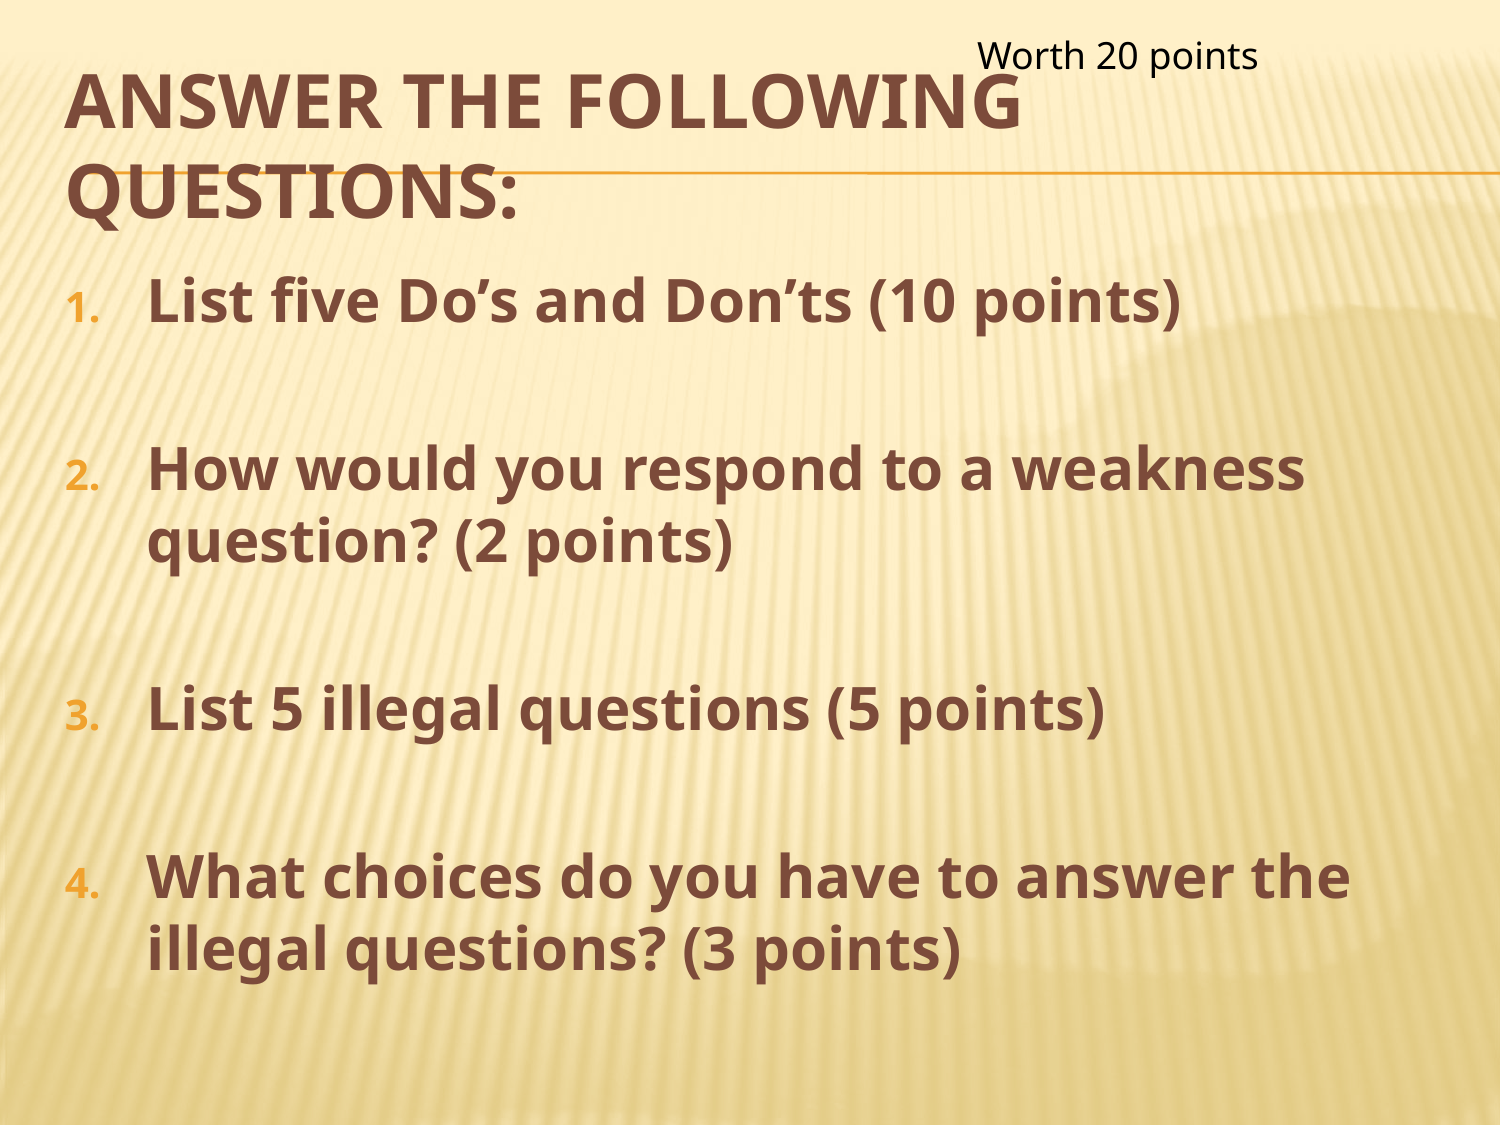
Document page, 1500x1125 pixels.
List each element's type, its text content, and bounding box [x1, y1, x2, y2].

text_box Worth 20 points [962, 24, 1425, 85]
title Answer the following questions: [50, 75, 1475, 213]
list List five Do’s and Don’ts (10 points) How would you respond to a weakness question? (2 points) List 5 illegal questions (5 points) What choices do you have to answer the illegal questions? (3 points) [50, 254, 1475, 998]
